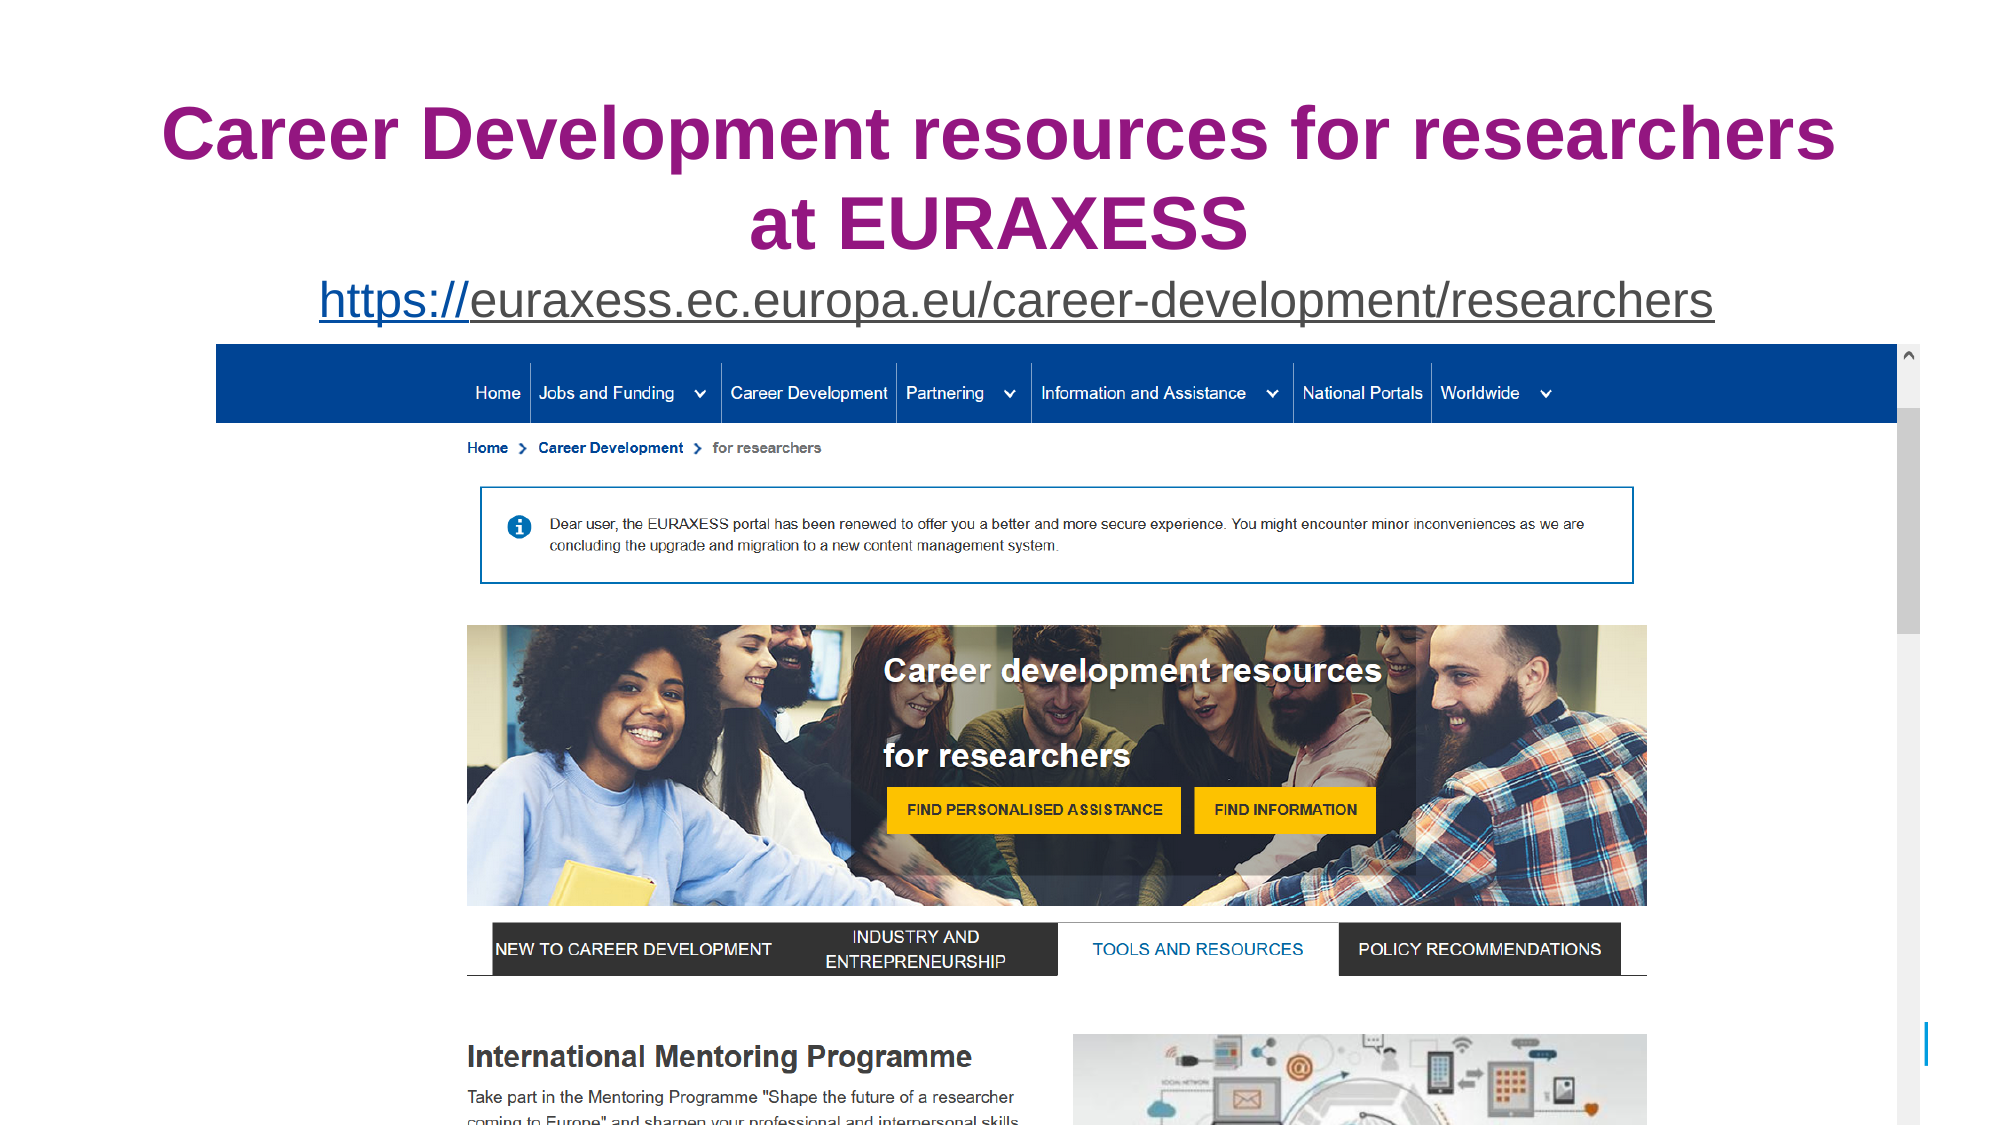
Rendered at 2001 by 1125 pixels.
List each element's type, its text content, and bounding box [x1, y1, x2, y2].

title Career Development resources for researchers at EURAXESS [137, 76, 1863, 176]
list https://euraxess.ec.europa.eu/career-development/researchers [304, 259, 1863, 344]
picture [215, 344, 1928, 1125]
